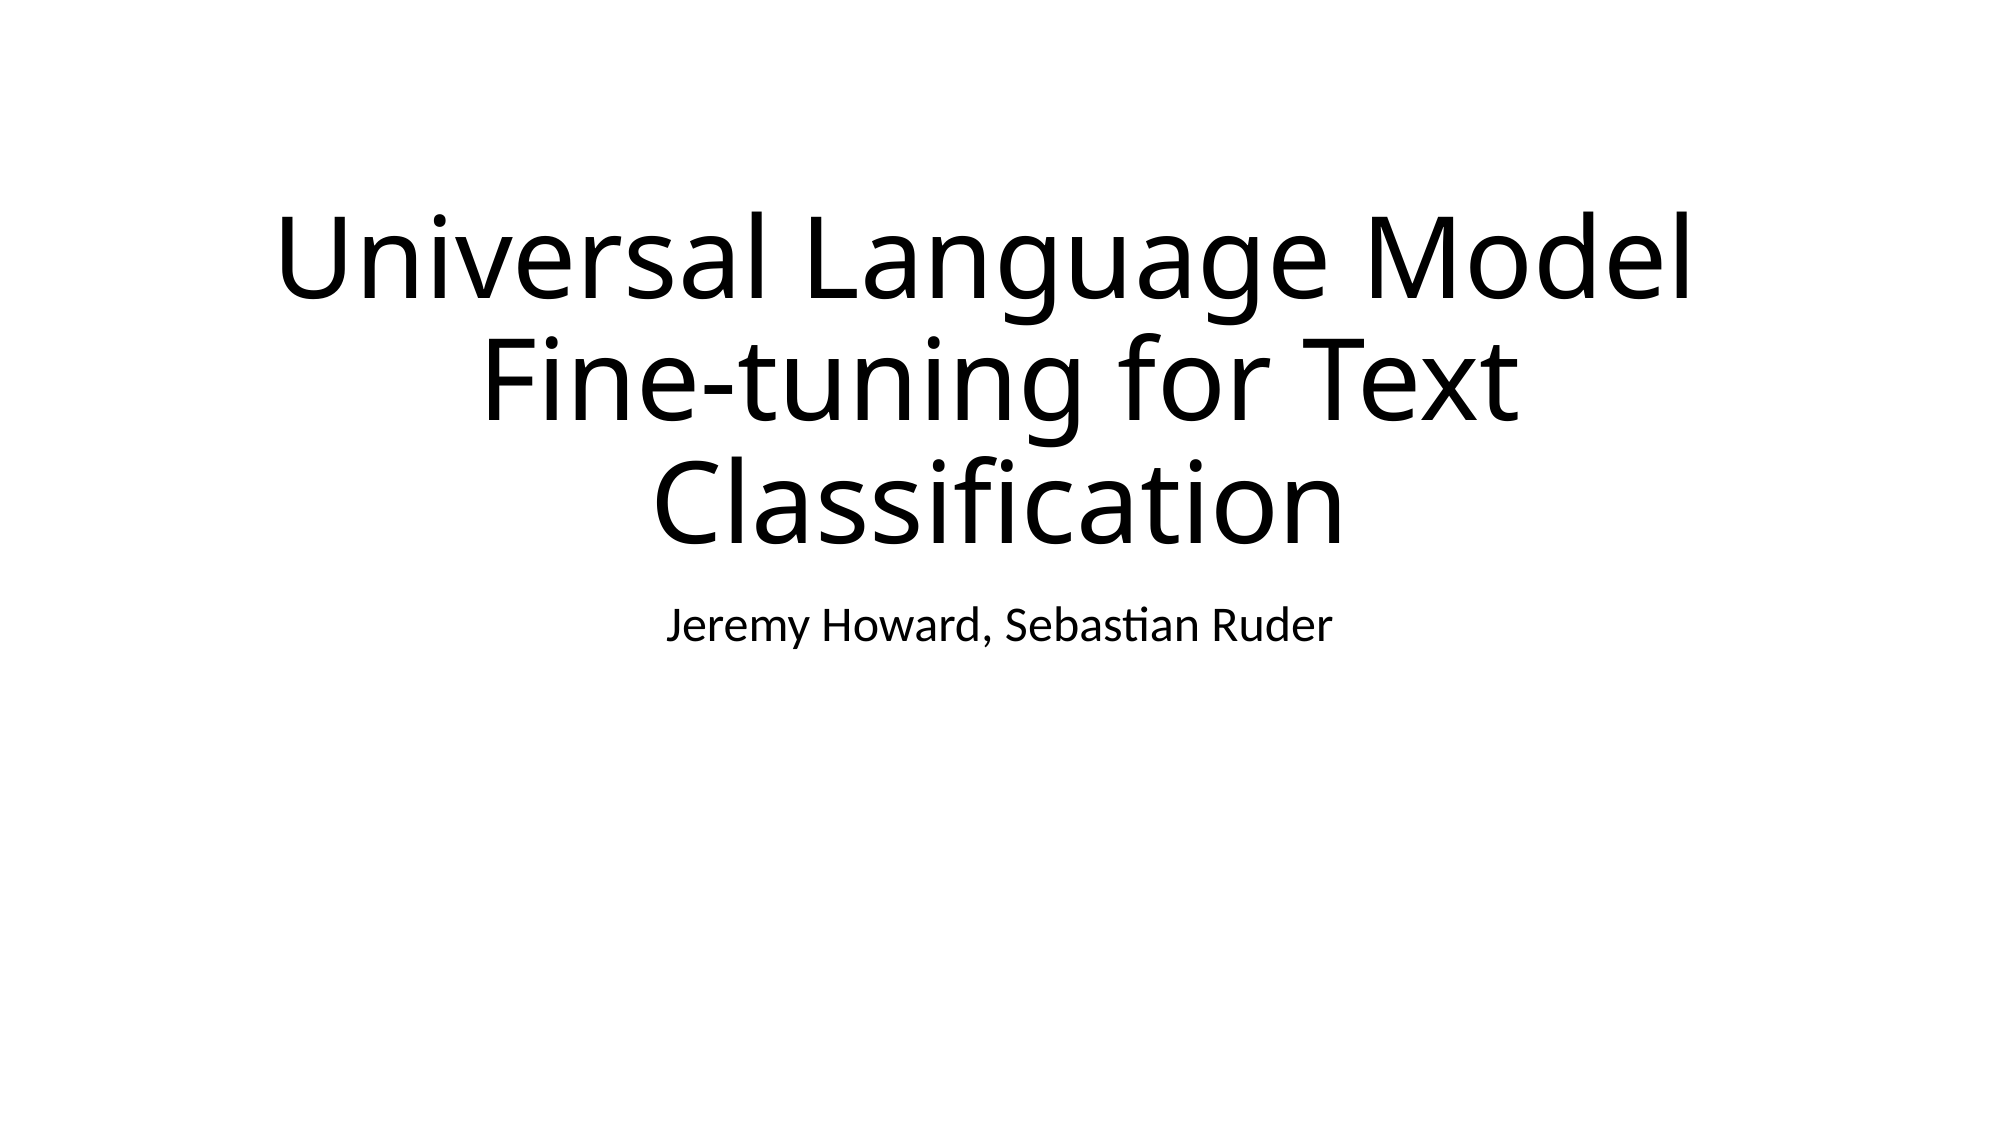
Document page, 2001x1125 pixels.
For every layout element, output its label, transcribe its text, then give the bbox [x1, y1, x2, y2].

title Universal Language Model Fine-tuning for Text Classification [249, 184, 1750, 576]
subtitle Jeremy Howard, Sebastian Ruder [249, 590, 1750, 863]
